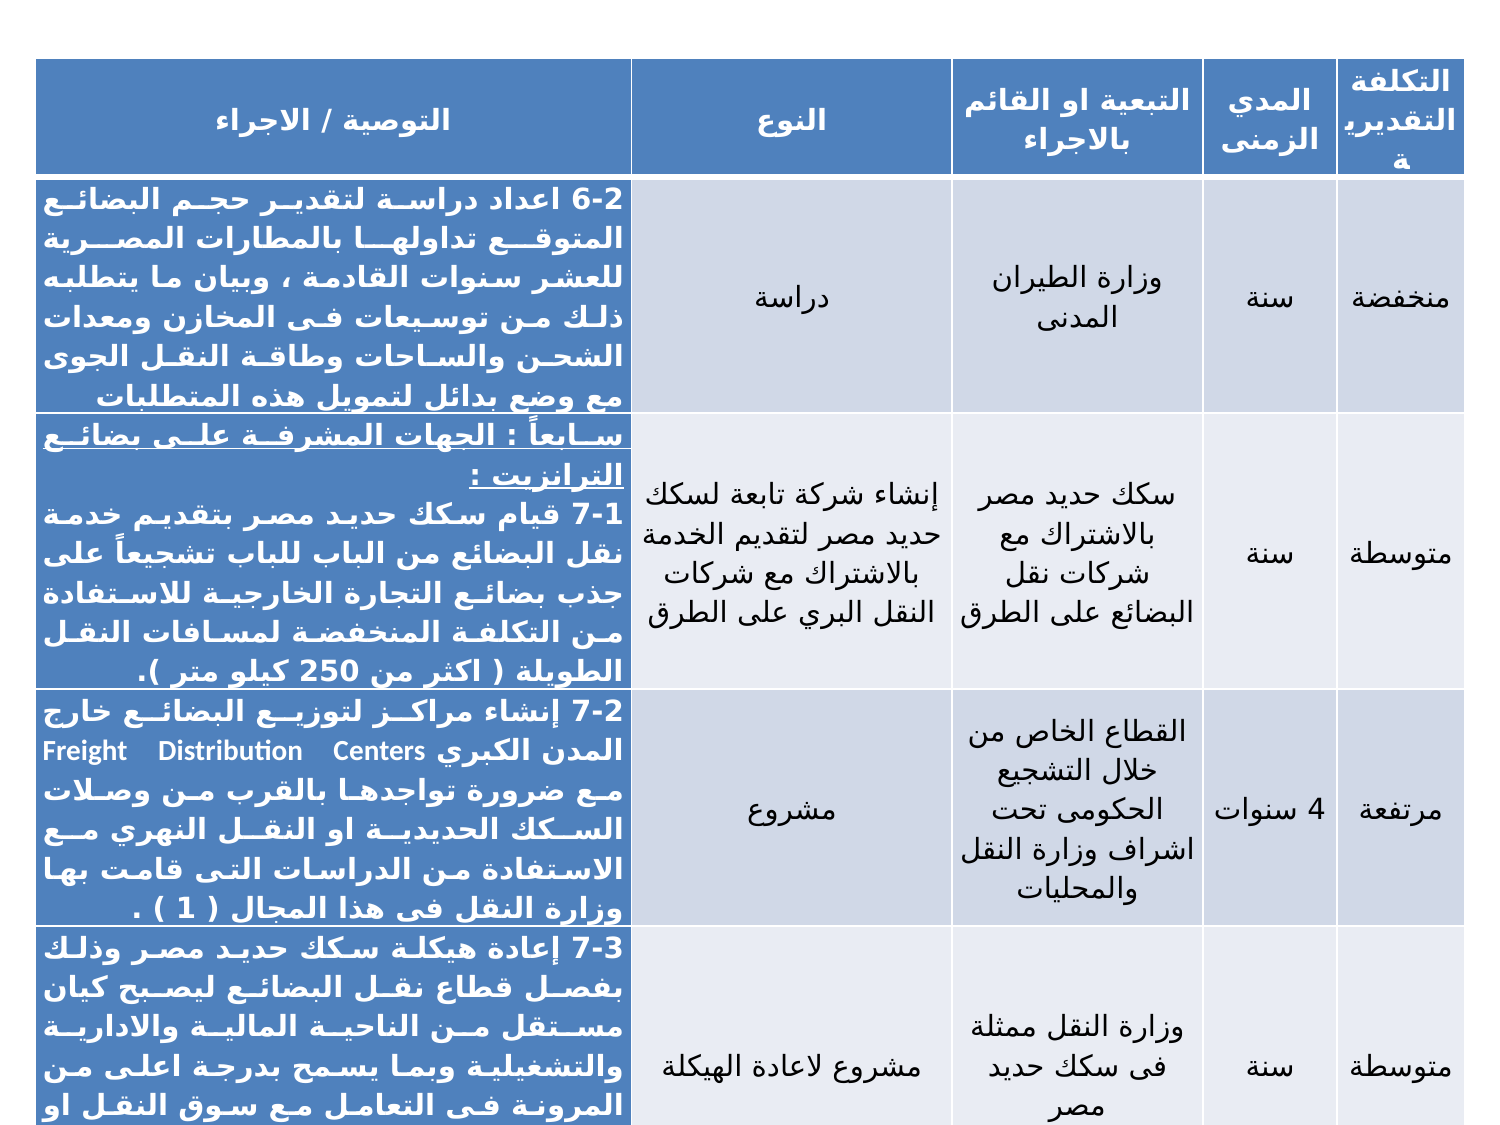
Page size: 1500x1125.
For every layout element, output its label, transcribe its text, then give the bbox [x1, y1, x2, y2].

table_cell سنة [1204, 927, 1336, 1125]
table_cell منخفضة [1338, 180, 1464, 412]
table_cell مشروع [632, 690, 951, 925]
table_cell القطاع الخاص من خلال التشجيع الحكومى تحت اشراف وزارة النقل والمحليات [953, 690, 1202, 925]
table_cell متوسطة [1338, 414, 1464, 688]
table_cell مشروع لاعادة الهيكلة [632, 927, 951, 1125]
table_cell سابعاً : الجهات المشرفة على بضائع الترانزيت : 7-1 قيام سكك حديد مصر بتقديم خدمة نقل البضائع من الباب للباب تشجيعاً على جذب بضائع التجارة الخارجية للاستفادة من التكلفة المنخفضة لمسافات النقل الطويلة ( اكثر من 250 كيلو متر ). [36, 414, 631, 688]
table_cell إنشاء شركة تابعة لسكك حديد مصر لتقديم الخدمة بالاشتراك مع شركات النقل البري على الطرق [632, 414, 951, 688]
table_cell سنة [1204, 414, 1336, 688]
table_cell 7-3 إعادة هيكلة سكك حديد مصر وذلك بفصل قطاع نقل البضائع ليصبح كيان مستقل من الناحية المالية والادارية والتشغيلية وبما يسمح بدرجة اعلى من المرونة فى التعامل مع سوق النقل او استقطاب مزيد من بضائع التجارة الخارجية. [36, 927, 631, 1125]
table_cell 4 سنوات [1204, 690, 1336, 925]
table_cell سكك حديد مصر بالاشتراك مع شركات نقل البضائع على الطرق [953, 414, 1202, 688]
table_cell 6-2 اعداد دراسة لتقدير حجم البضائع المتوقع تداولها بالمطارات المصرية للعشر سنوات القادمة ، وبيان ما يتطلبه ذلك من توسيعات فى المخازن ومعدات الشحن والساحات وطاقة النقل الجوى مع وضع بدائل لتمويل هذه المتطلبات [36, 180, 631, 412]
table_cell 7-2 إنشاء مراكز لتوزيع البضائع خارج المدن الكبري Freight Distribution Centers مع ضرورة تواجدها بالقرب من وصلات السكك الحديدية او النقل النهري مع الاستفادة من الدراسات التى قامت بها وزارة النقل فى هذا المجال ( 1 ) . [36, 690, 631, 925]
table_header التكلفة التقديرية [1338, 59, 1464, 174]
table_cell وزارة النقل ممثلة فى سكك حديد مصر [953, 927, 1202, 1125]
table_header التوصية / الاجراء [36, 59, 631, 174]
table_header التبعية او القائم بالاجراء [953, 59, 1202, 174]
table_cell وزارة الطيران المدنى [953, 180, 1202, 412]
table_header النوع [632, 59, 951, 174]
table_cell متوسطة [1338, 927, 1464, 1125]
table_cell سنة [1204, 180, 1336, 412]
table_header المدي الزمنى [1204, 59, 1336, 174]
table_cell مرتفعة [1338, 690, 1464, 925]
table_cell دراسة [632, 180, 951, 412]
